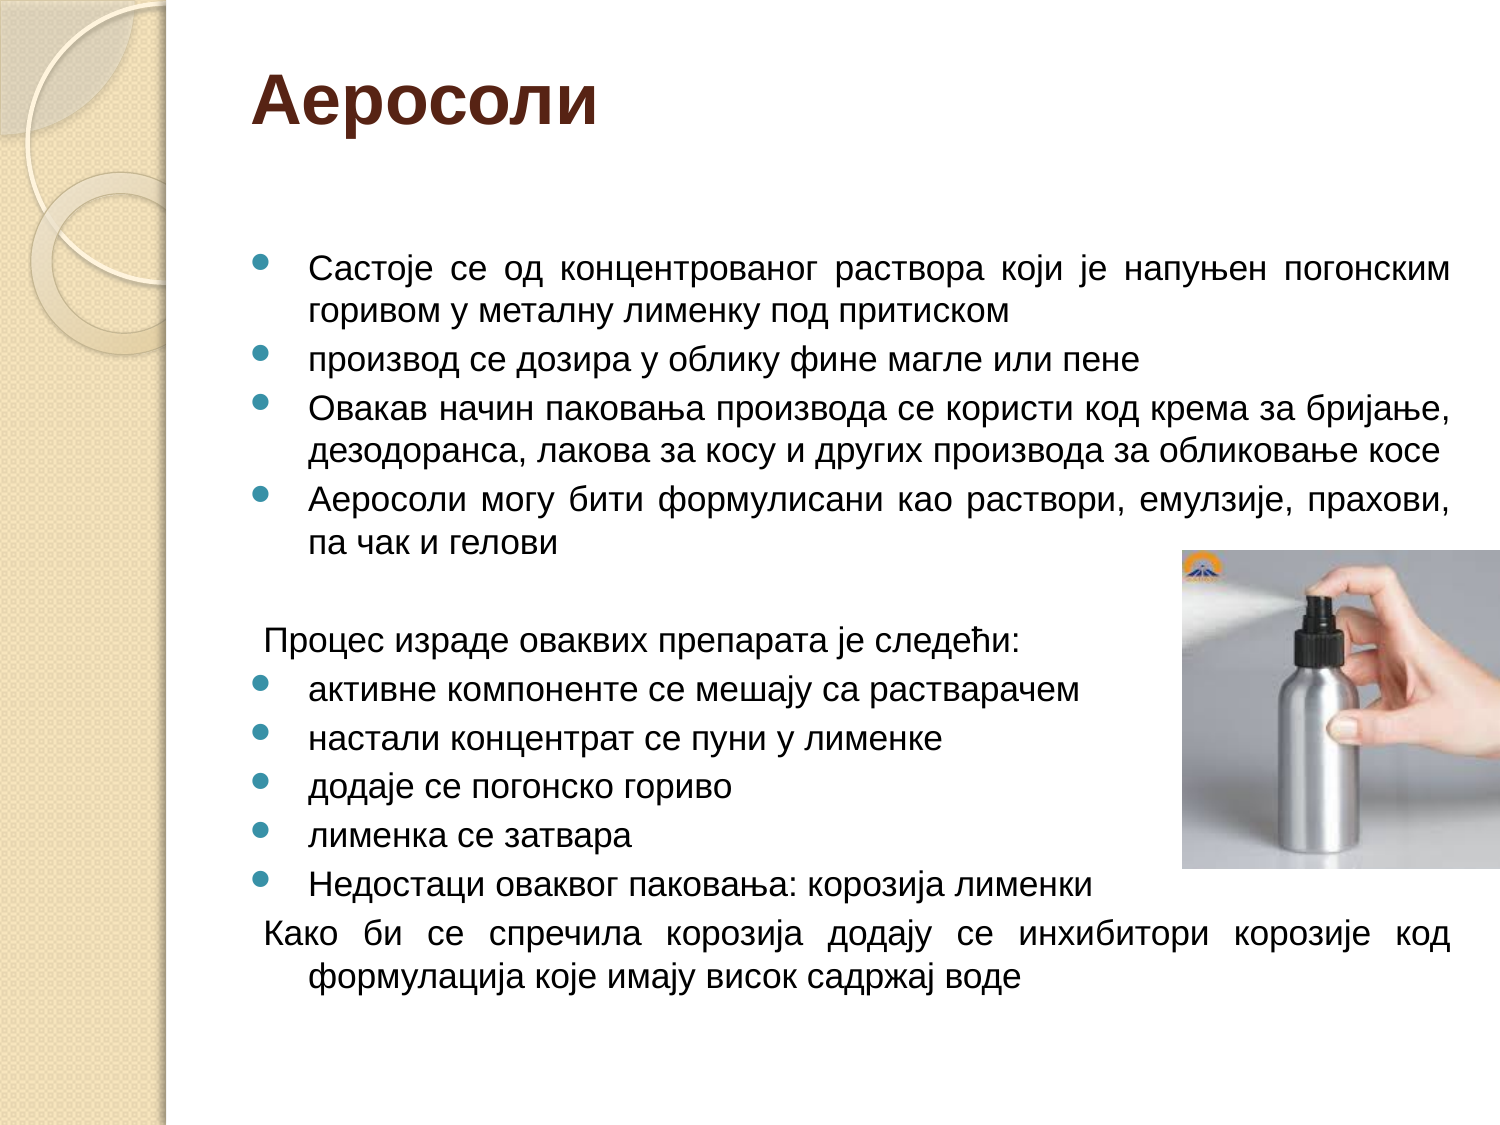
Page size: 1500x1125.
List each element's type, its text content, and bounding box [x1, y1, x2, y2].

list Састоје се од концентрованог раствора који је напуњен погонским горивом у металну лименку под притиском производ се дозира у облику фине магле или пене Овакав начин паковања производа се користи код крема за бријање, дезодоранса, лакова за косу и других производа за обликовање косе Аеросоли могу бити формулисани као раствори, емулзије, прахови, па чак и гелови Процес израде оваквих препарата је следећи: активне компоненте се мешају са растварачем настали концентрат се пуни у лименке додаје се погонско гориво лименка се затвара Недостаци оваквог паковања: корозија лименки Како би се спречила корозија додају се инхибитори корозије код формулација које имају висок садржај воде [235, 237, 1466, 1025]
title Аеросоли [235, 45, 1466, 233]
picture [1181, 550, 1500, 869]
